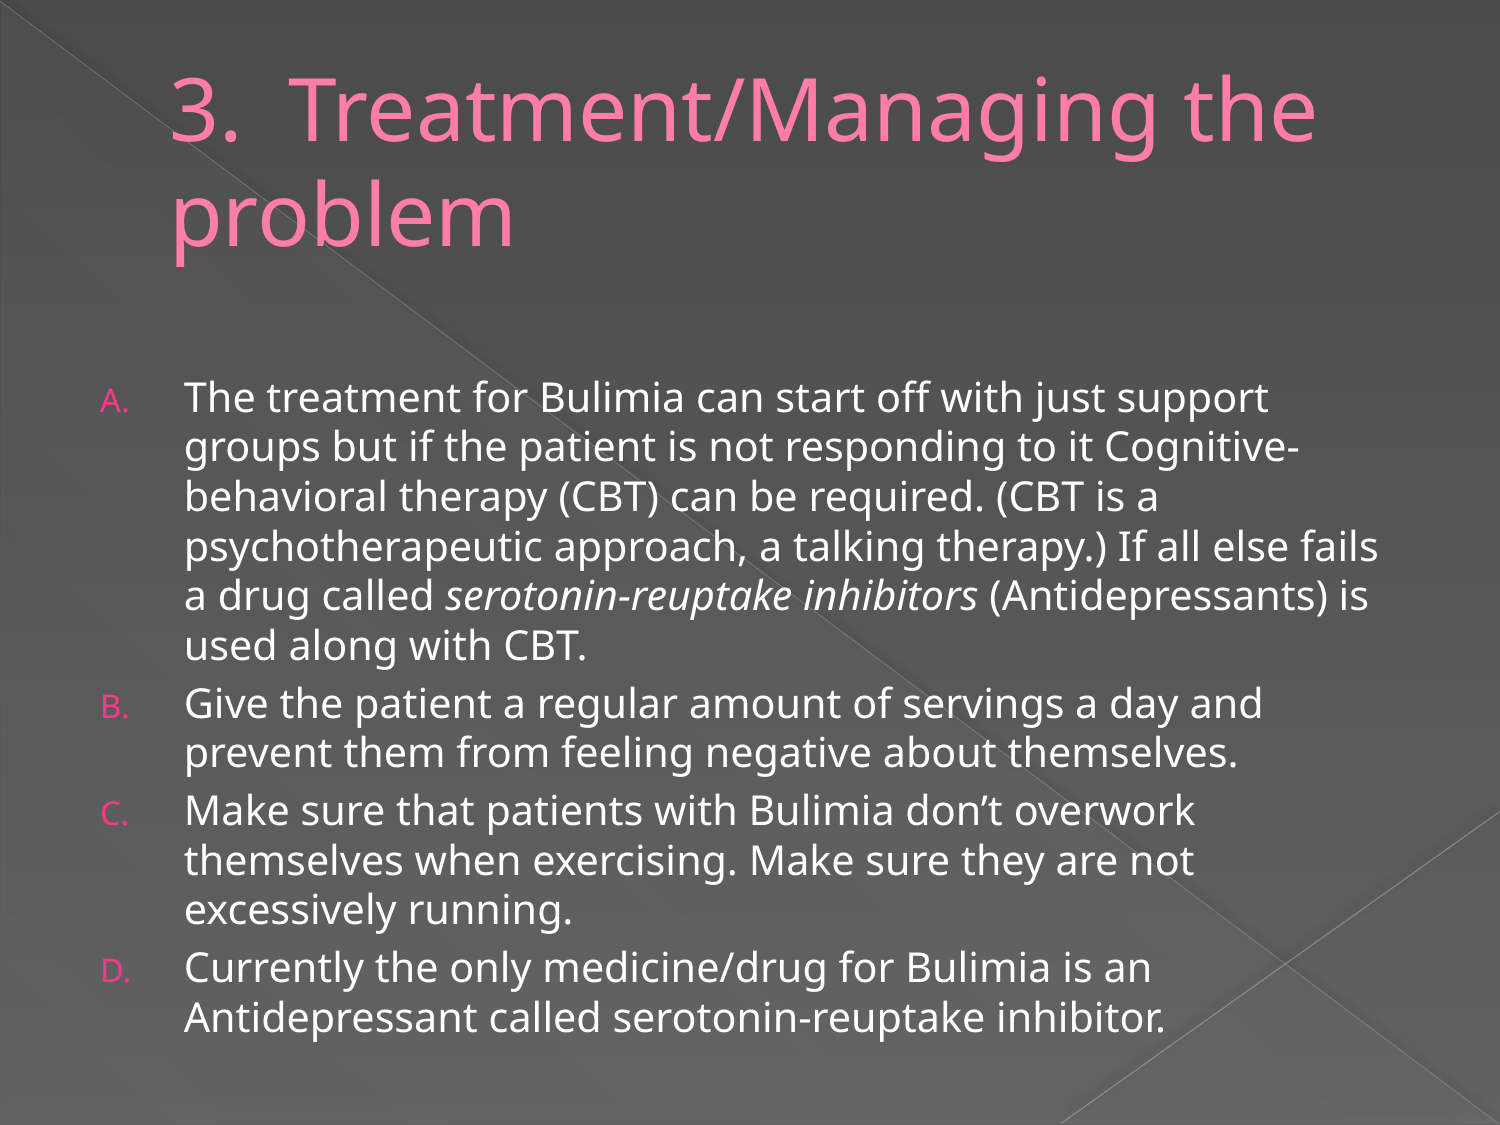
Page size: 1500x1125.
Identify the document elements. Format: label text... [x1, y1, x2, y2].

list The treatment for Bulimia can start off with just support groups but if the patient is not responding to it Cognitive-behavioral therapy (CBT) can be required. (CBT is a psychotherapeutic approach, a talking therapy.) If all else fails a drug called serotonin-reuptake inhibitors (Antidepressants) is used along with CBT. Give the patient a regular amount of servings a day and prevent them from feeling negative about themselves. Make sure that patients with Bulimia don’t overwork themselves when exercising. Make sure they are not excessively running. Currently the only medicine/drug for Bulimia is an Antidepressant called serotonin-reuptake inhibitor. [75, 308, 1425, 1059]
title 3. Treatment/Managing the problem [75, 43, 1425, 274]
